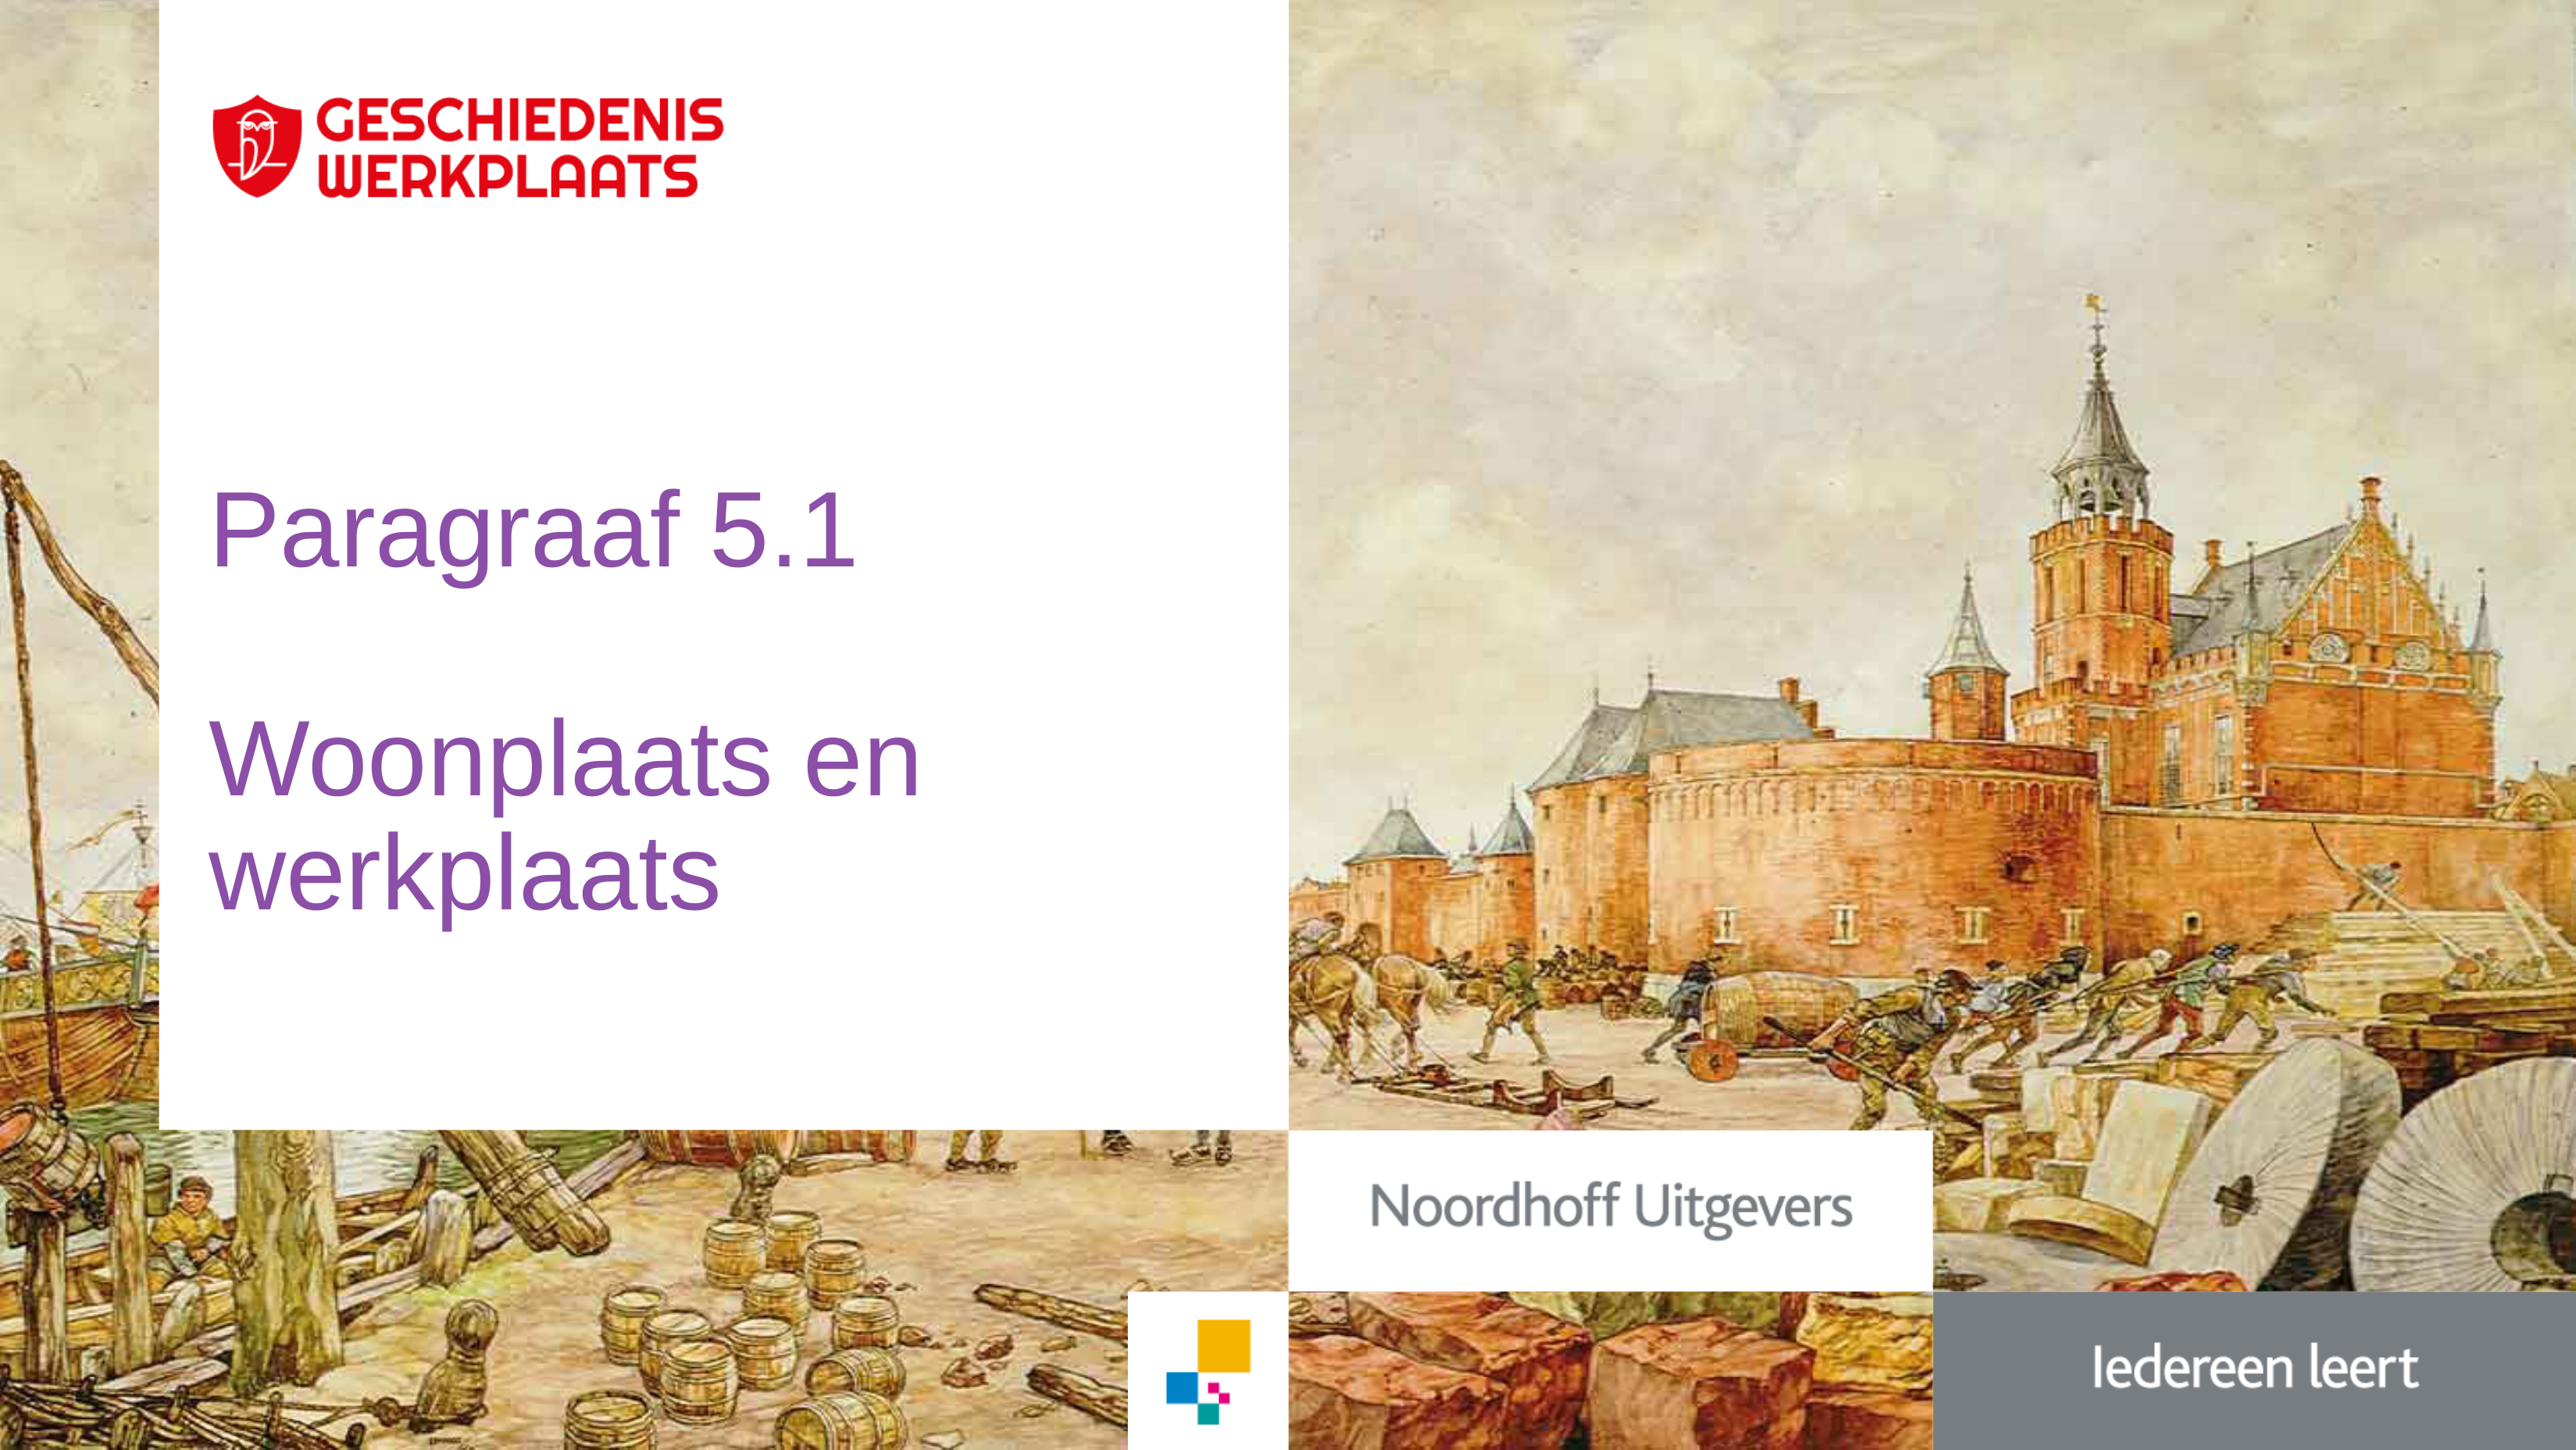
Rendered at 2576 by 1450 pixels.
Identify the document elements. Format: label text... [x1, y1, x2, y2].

picture [0, 0, 2576, 1450]
picture [159, 0, 1185, 293]
title Paragraaf 5.1 Woonplaats en werkplaats [159, 322, 1289, 968]
